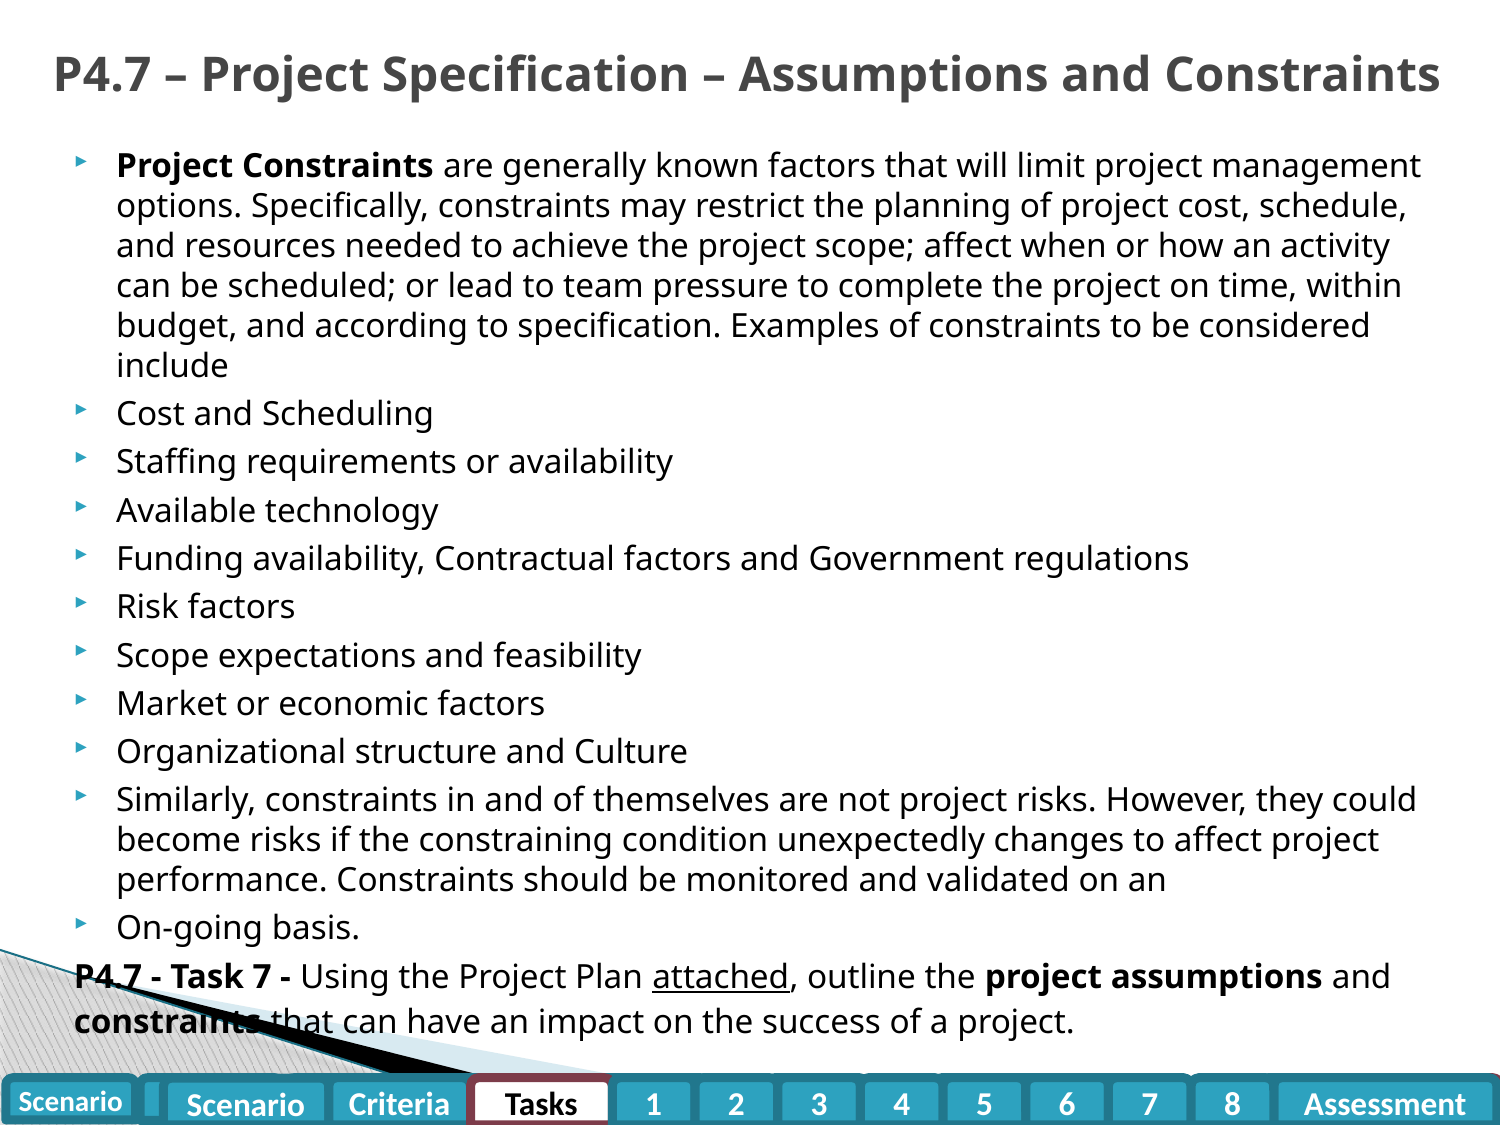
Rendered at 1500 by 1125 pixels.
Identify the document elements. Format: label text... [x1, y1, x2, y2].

title P4.7 – Project Specification – Assumptions and Constraints [37, 19, 1471, 126]
text_box 8 [1186, 1073, 1279, 1125]
text_box Tasks [466, 1073, 612, 1125]
text_box 5 [938, 1073, 1026, 1125]
text_box 1 [607, 1073, 695, 1125]
list Project Constraints are generally known factors that will limit project management options. Specifically, constraints may restrict the planning of project cost, schedule, and resources needed to achieve the project scope; affect when or how an activity can be scheduled; or lead to team pressure to complete the project on time, within budget, and according to specification. Examples of constraints to be considered include Cost and Scheduling Staffing requirements or availability Available technology Funding availability, Contractual factors and Government regulations Risk factors Scope expectations and feasibility Market or economic factors Organizational structure and Culture Similarly, constraints in and of themselves are not project risks. However, they could become risks if the constraining condition unexpectedly changes to affect project performance. Constraints should be monitored and validated on an On-going basis. P4.7 - Task 7 - Using the Project Plan attached, outline the project assumptions and constraints that can have an impact on the success of a project. [41, 137, 1471, 1035]
text_box 6 [1021, 1073, 1108, 1125]
text_box 3 [773, 1073, 860, 1125]
text_box 4 [855, 1073, 943, 1125]
text_box Assessment [1274, 1073, 1500, 1125]
text_box 2 [690, 1073, 778, 1125]
text_box Scenario [158, 1073, 328, 1125]
text_box Criteria [324, 1073, 470, 1125]
text_box 7 [1103, 1073, 1191, 1125]
